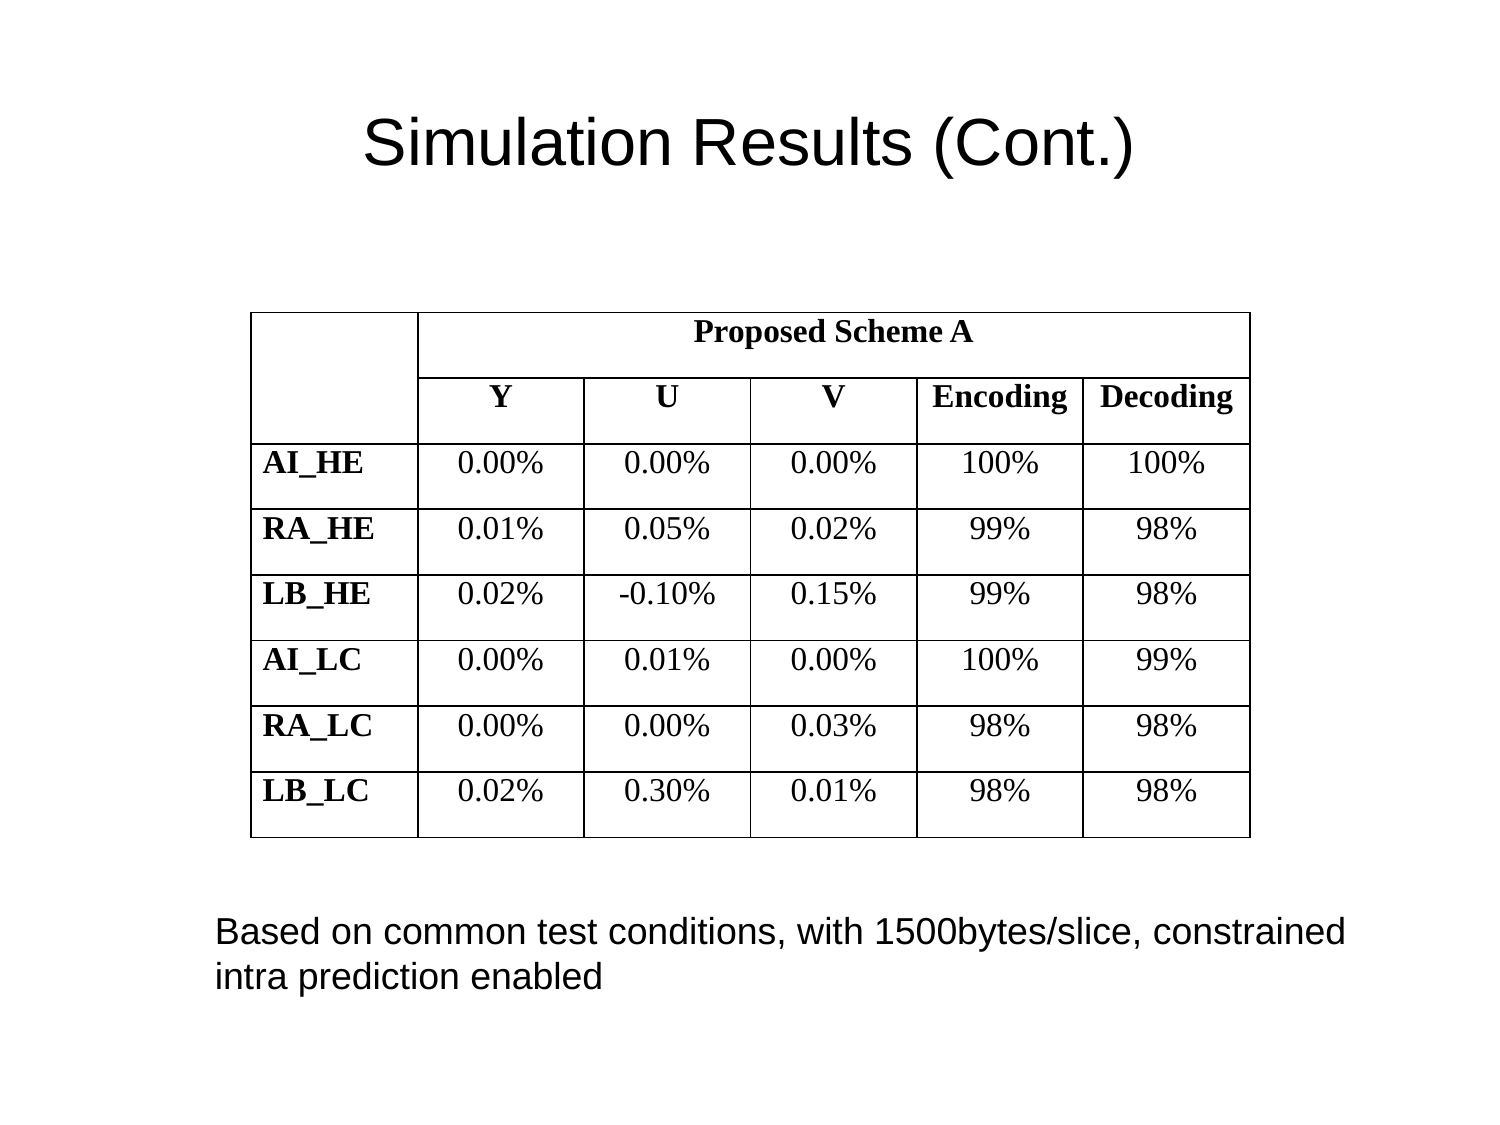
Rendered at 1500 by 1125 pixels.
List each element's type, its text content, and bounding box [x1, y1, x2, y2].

table_cell 100% [1084, 445, 1249, 508]
table_cell 98% [918, 773, 1082, 837]
table_cell 98% [918, 707, 1082, 771]
table_cell LB_HE [252, 576, 417, 640]
table_cell 100% [918, 445, 1082, 508]
table_cell 0.00% [751, 641, 916, 705]
table_cell 0.01% [585, 641, 750, 705]
table_header Proposed Scheme A [419, 313, 1249, 377]
table_cell 0.02% [419, 773, 583, 837]
table_cell 0.30% [585, 773, 750, 837]
table_cell 0.00% [419, 641, 583, 705]
table_cell 98% [1084, 707, 1249, 771]
table_cell 99% [918, 576, 1082, 640]
table_cell 0.15% [751, 576, 916, 640]
text_box Based on common test conditions, with 1500bytes/slice, constrained intra prediction enabled [199, 899, 1388, 1005]
table_cell 0.03% [751, 707, 916, 771]
table_cell 98% [1084, 510, 1249, 574]
table_cell RA_LC [252, 707, 417, 771]
table_header [252, 313, 417, 443]
table_cell Decoding [1084, 379, 1249, 443]
table_cell 0.00% [419, 707, 583, 771]
table_cell 0.02% [419, 576, 583, 640]
table_cell U [585, 379, 750, 443]
table_cell 0.02% [751, 510, 916, 574]
table_cell Encoding [918, 379, 1082, 443]
table_cell Y [419, 379, 583, 443]
table_cell 99% [918, 510, 1082, 574]
table_cell AI_HE [252, 445, 417, 508]
table_cell 98% [1084, 773, 1249, 837]
table_cell 100% [918, 641, 1082, 705]
table_cell 98% [1084, 576, 1249, 640]
title Simulation Results (Cont.) [74, 44, 1426, 233]
table_cell AI_LC [252, 641, 417, 705]
table_cell 0.00% [419, 445, 583, 508]
table_cell 0.01% [419, 510, 583, 574]
table_cell 0.00% [751, 445, 916, 508]
table_cell 99% [1084, 641, 1249, 705]
table_cell 0.01% [751, 773, 916, 837]
table_cell 0.00% [585, 707, 750, 771]
table_cell LB_LC [252, 773, 417, 837]
table_cell 0.05% [585, 510, 750, 574]
table_cell V [751, 379, 916, 443]
table_cell -0.10% [585, 576, 750, 640]
table_cell 0.00% [585, 445, 750, 508]
table_cell RA_HE [252, 510, 417, 574]
